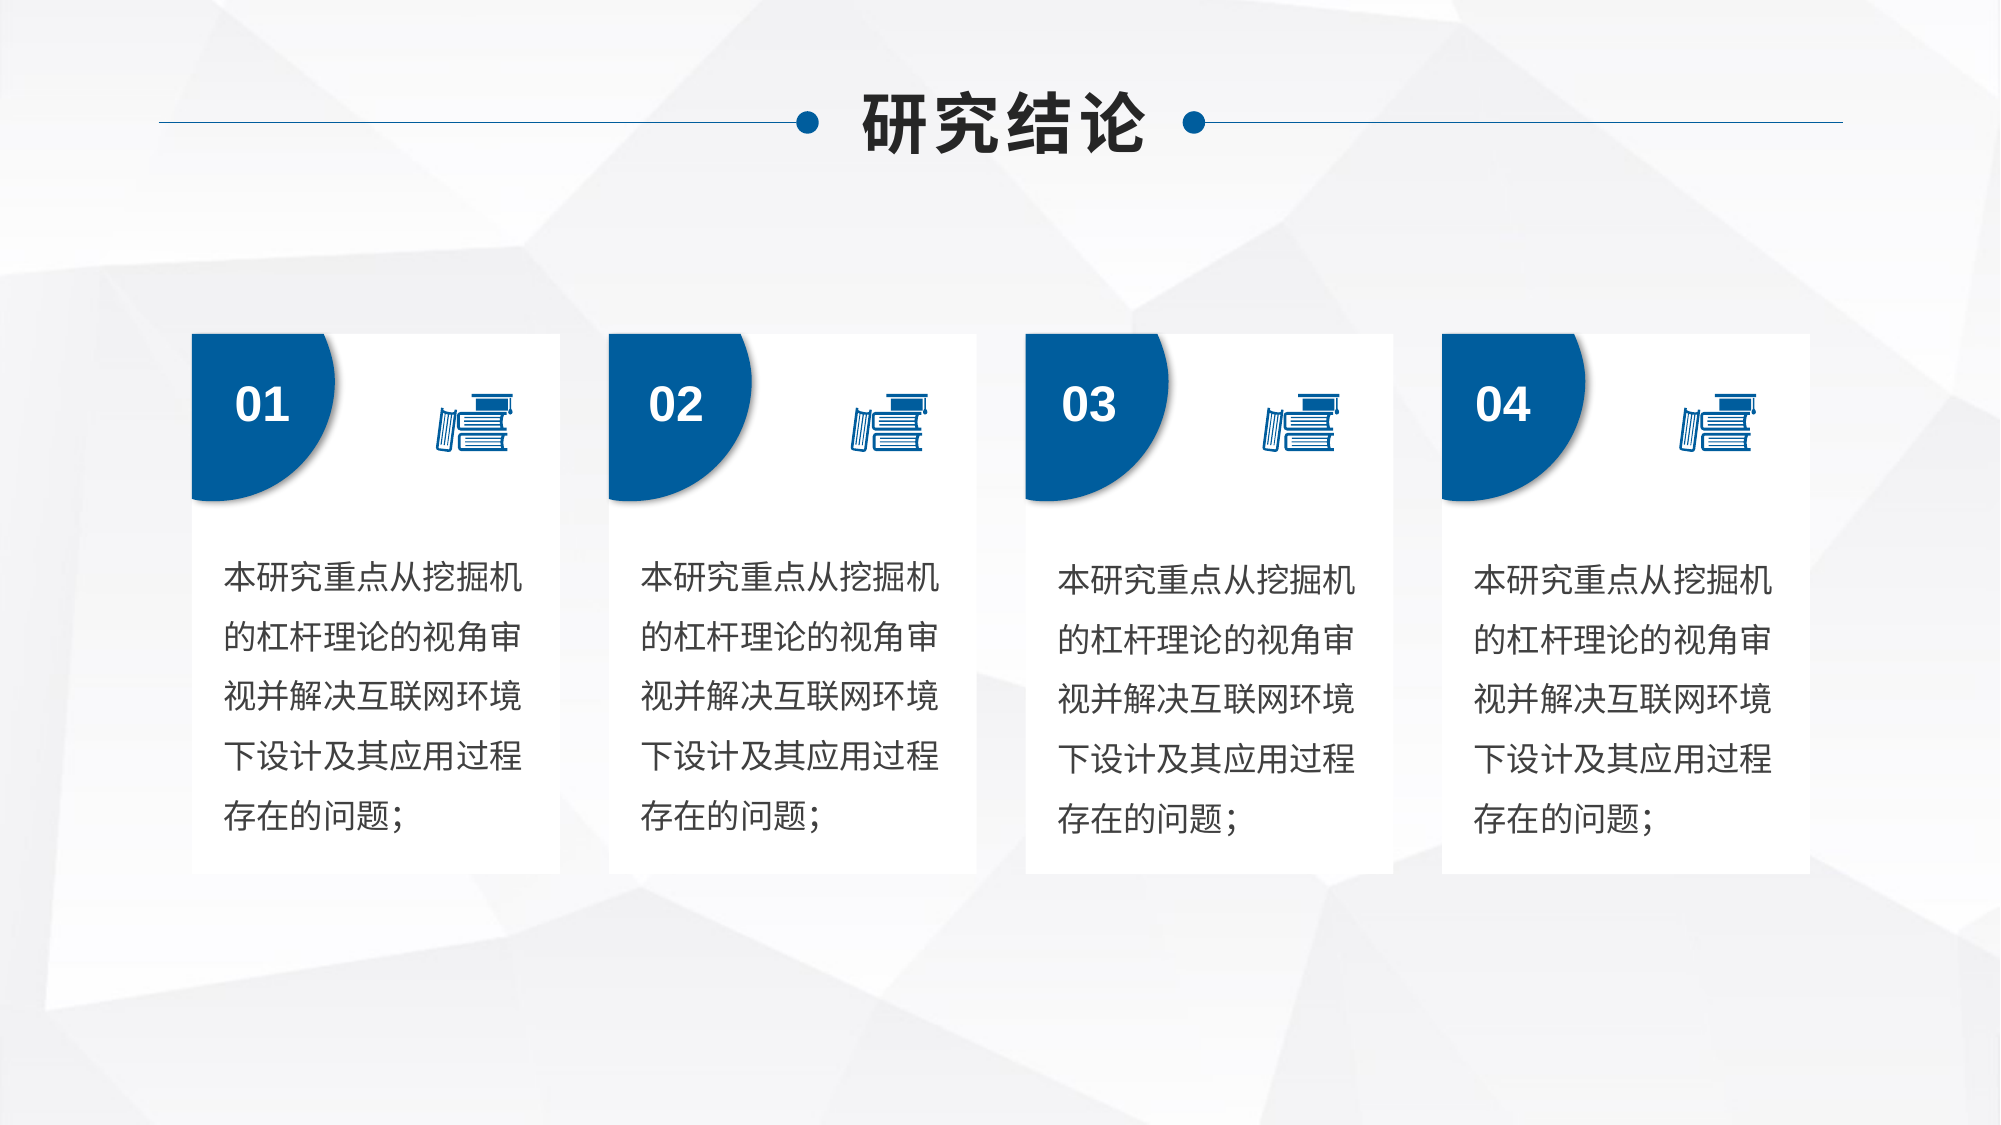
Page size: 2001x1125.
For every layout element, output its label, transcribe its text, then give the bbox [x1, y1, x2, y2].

text_box [1025, 333, 1394, 875]
text_box [191, 333, 560, 875]
text_box [1025, 333, 1169, 502]
text_box [1442, 333, 1586, 502]
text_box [158, 111, 819, 134]
text_box [191, 333, 334, 502]
text_box [608, 333, 977, 875]
text_box 04 [1460, 364, 1579, 440]
text_box [1442, 333, 1810, 875]
text_box 02 [633, 364, 752, 440]
text_box 03 [1046, 364, 1166, 440]
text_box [850, 393, 928, 453]
text_box [608, 333, 751, 502]
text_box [435, 393, 513, 453]
text_box 01 [219, 364, 339, 440]
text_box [1679, 393, 1757, 453]
picture [0, 0, 2000, 1125]
text_box 本研究重点从挖掘机的杠杆理论的视角审视并解决互联网环境下设计及其应用过程存在的问题； [1042, 531, 1377, 846]
text_box 本研究重点从挖掘机的杠杆理论的视角审视并解决互联网环境下设计及其应用过程存在的问题； [625, 528, 960, 843]
text_box 本研究重点从挖掘机的杠杆理论的视角审视并解决互联网环境下设计及其应用过程存在的问题； [208, 528, 544, 843]
text_box 研究结论 [846, 74, 1162, 170]
text_box 本研究重点从挖掘机的杠杆理论的视角审视并解决互联网环境下设计及其应用过程存在的问题； [1458, 531, 1794, 846]
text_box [1262, 393, 1340, 453]
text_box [1182, 111, 1843, 134]
